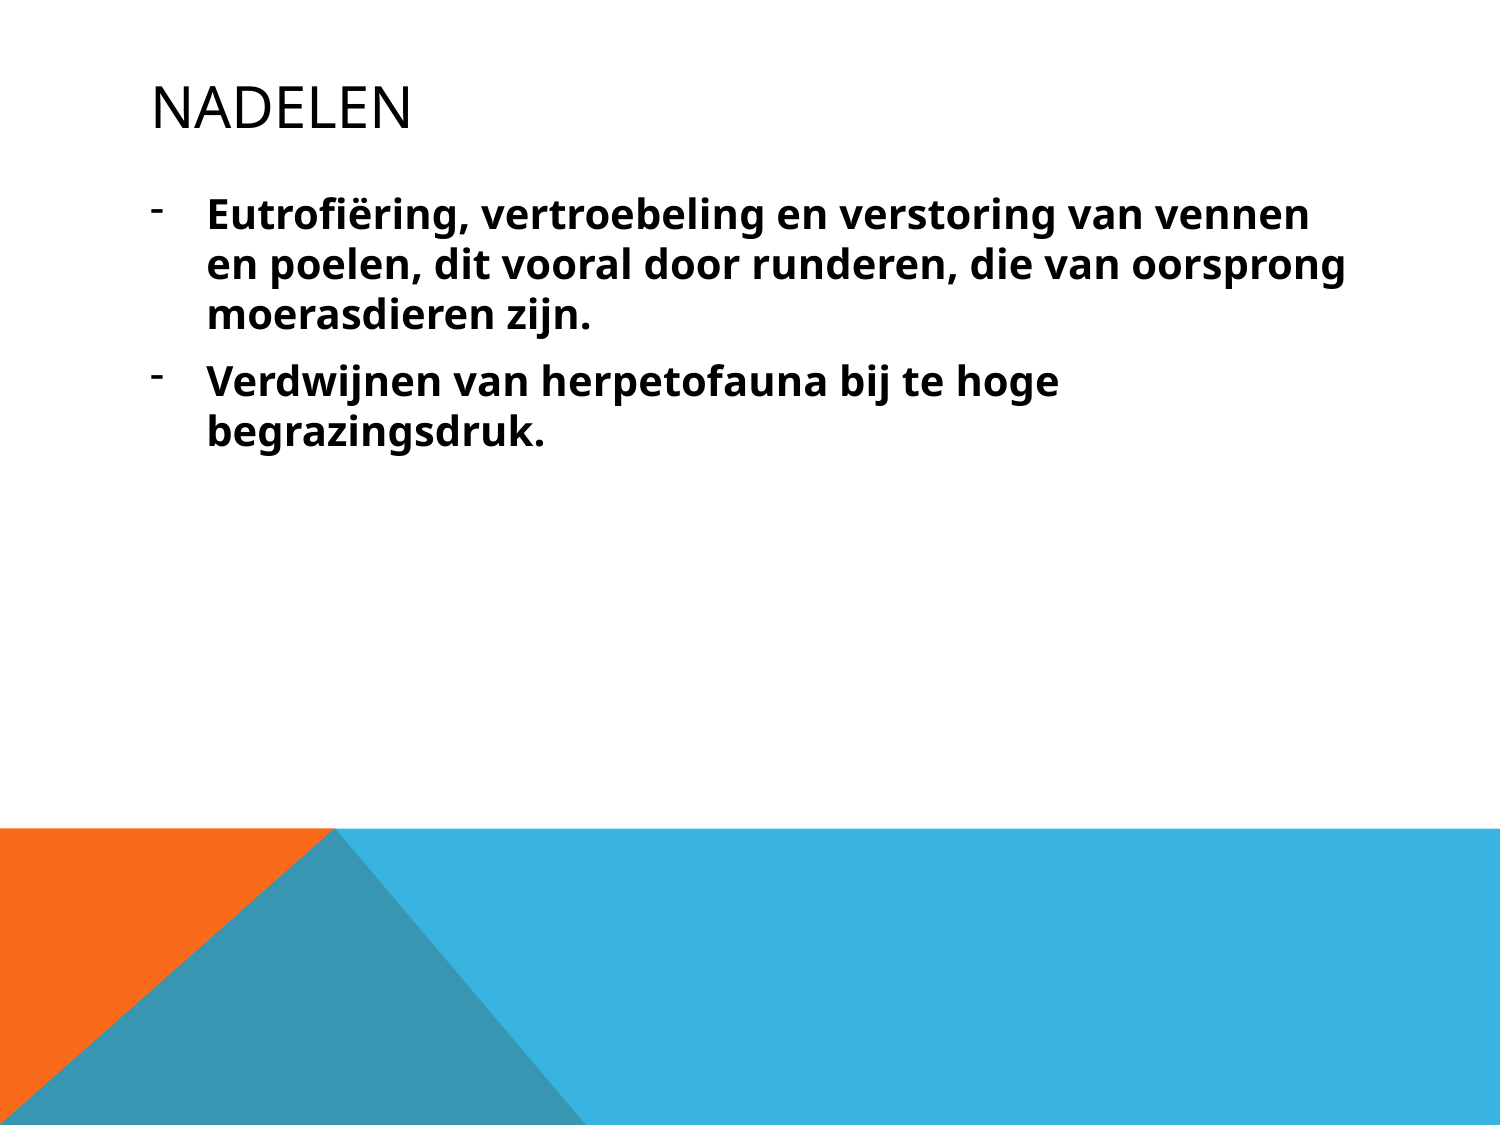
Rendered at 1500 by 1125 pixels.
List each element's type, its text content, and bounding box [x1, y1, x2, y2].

list Eutrofiëring, vertroebeling en verstoring van vennen en poelen, dit vooral door runderen, die van oorsprong moerasdieren zijn. Verdwijnen van herpetofauna bij te hoge begrazingsdruk. [135, 180, 1369, 768]
title nadelen [135, 60, 1369, 150]
